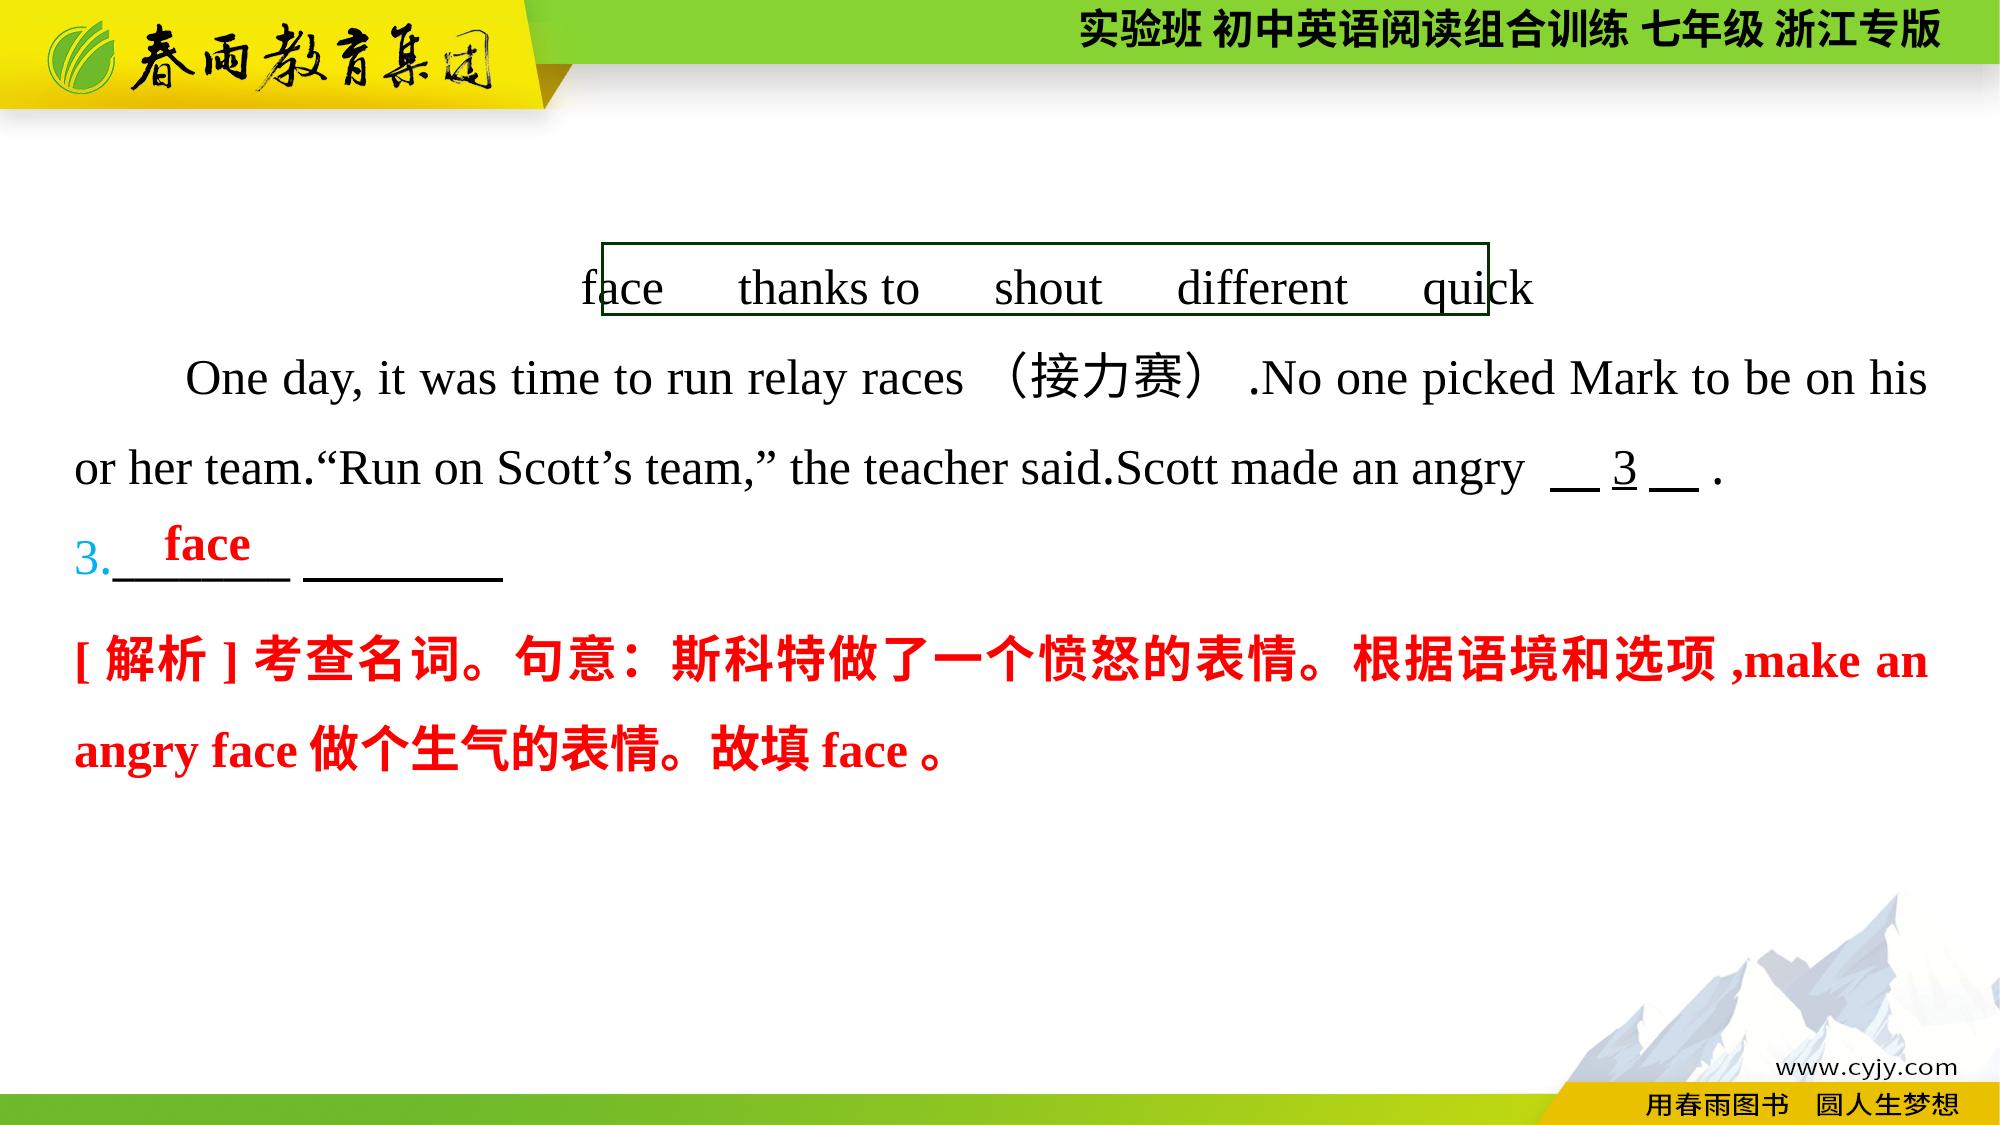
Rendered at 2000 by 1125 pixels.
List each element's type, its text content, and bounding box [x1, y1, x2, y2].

list face thanks to shout different quick One day, it was time to run relay races（接力赛）.No one picked Mark to be on his or her team.“Run on Scott’s team,” the teacher said.Scott made an angry 3 . 3.________ [59, 216, 1944, 589]
text_box [602, 243, 1489, 315]
picture [0, 0, 2000, 1125]
text_box [解析]考查名词。句意：斯科特做了一个愤怒的表情。根据语境和选项,make an angry face做个生气的表情。故填face。 [59, 589, 1944, 785]
text_box face [149, 503, 266, 579]
